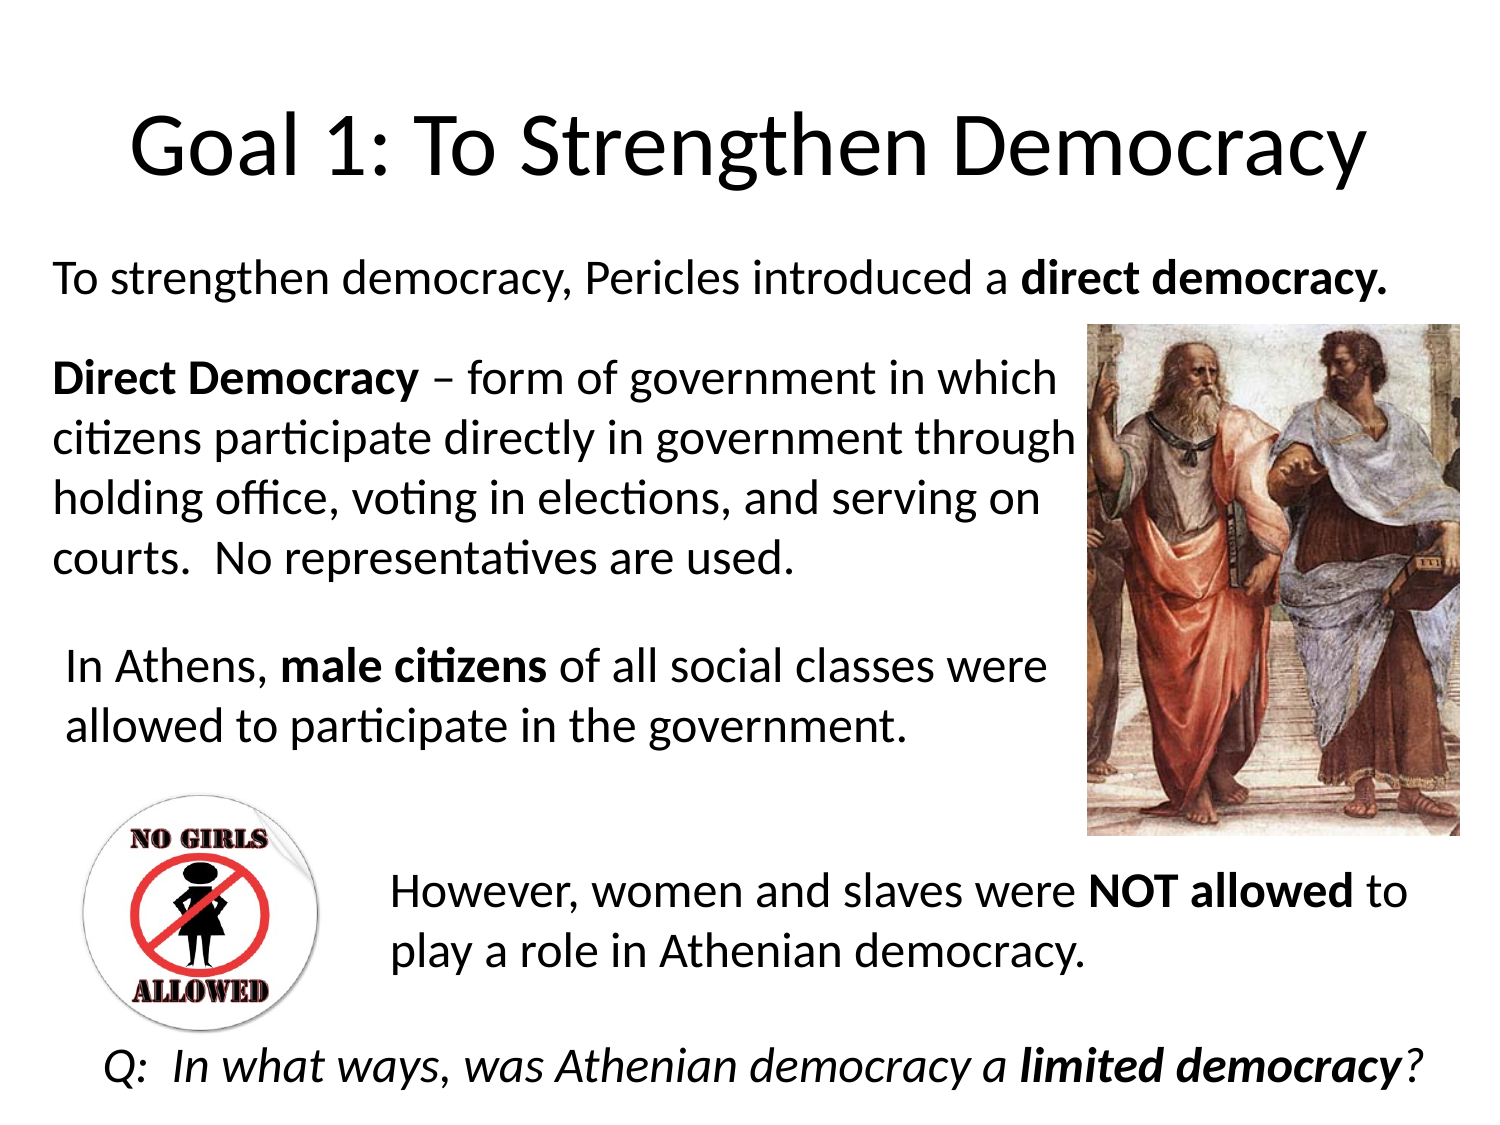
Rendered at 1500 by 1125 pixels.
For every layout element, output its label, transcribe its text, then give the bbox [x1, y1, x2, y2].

picture [49, 762, 351, 1063]
picture [1087, 324, 1460, 836]
text_box In Athens, male citizens of all social classes were allowed to participate in the government. [50, 624, 1075, 820]
text_box To strengthen democracy, Pericles introduced a direct democracy. [37, 237, 1463, 313]
text_box Q: In what ways, was Athenian democracy a limited democracy? [87, 1024, 1463, 1100]
text_box However, women and slaves were NOT allowed to play a role in Athenian democracy. [375, 849, 1475, 985]
text_box Direct Democracy – form of government in which citizens participate directly in government through holding office, voting in elections, and serving on courts. No representatives are used. [37, 337, 1082, 593]
title Goal 1: To Strengthen Democracy [75, 45, 1425, 233]
